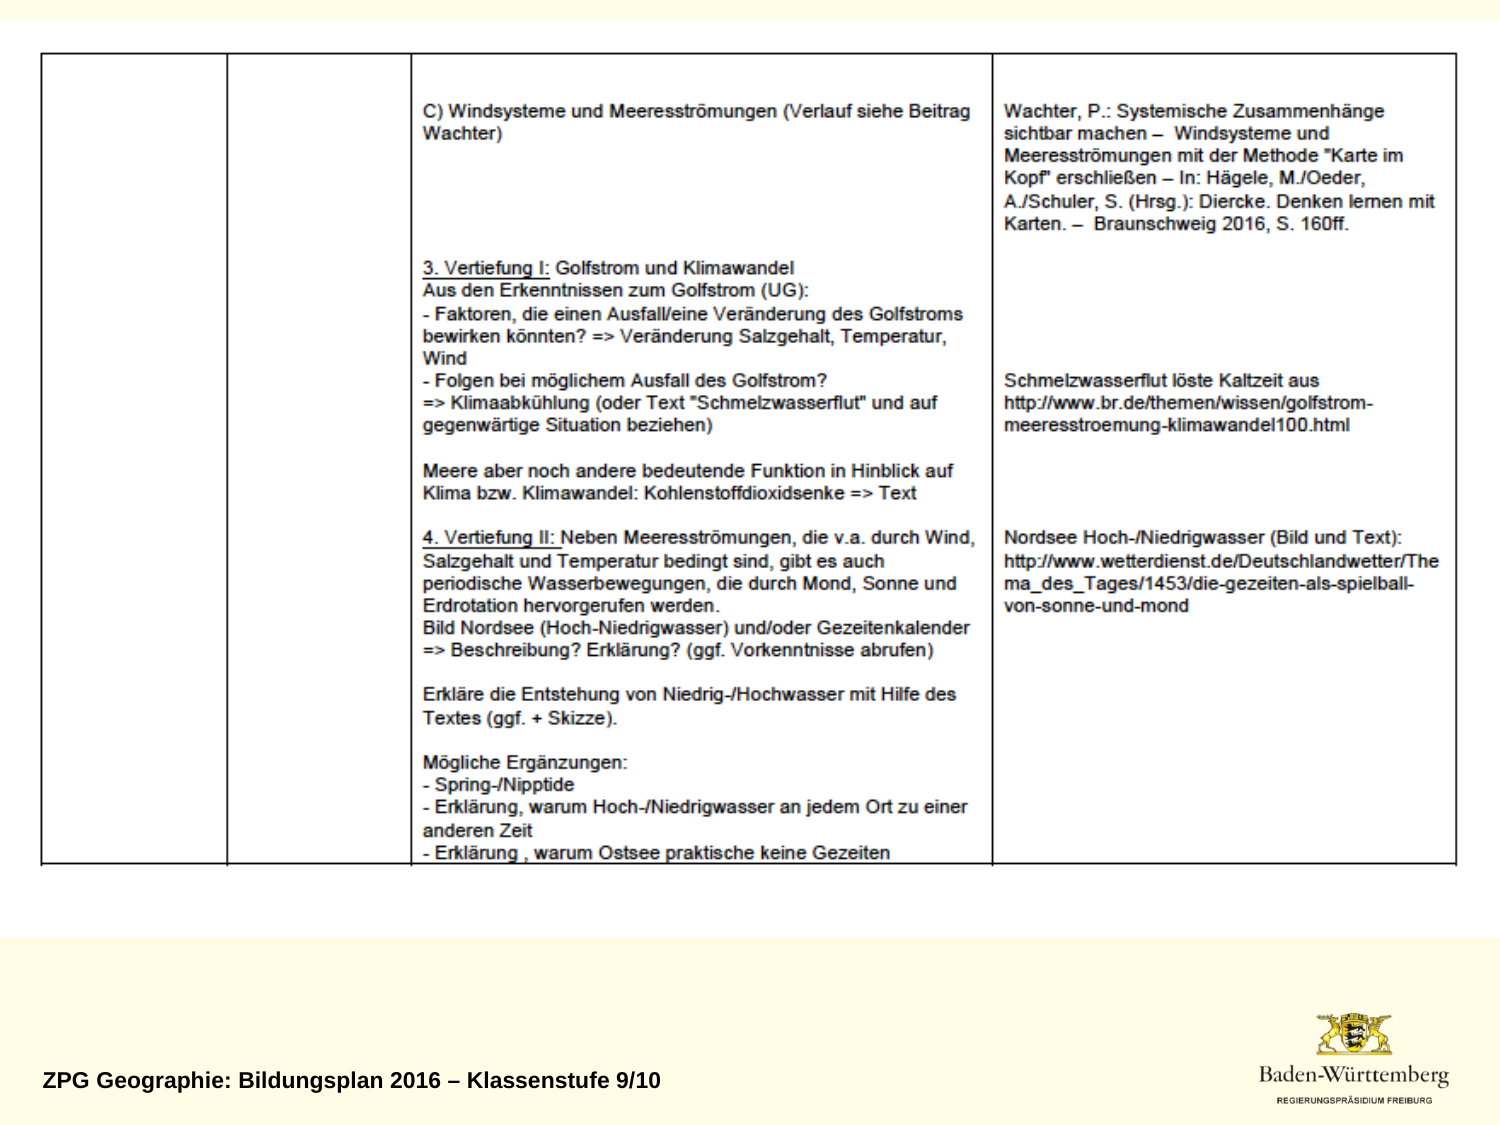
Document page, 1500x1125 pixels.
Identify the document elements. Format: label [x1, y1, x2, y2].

picture [0, 18, 1500, 939]
picture [1257, 1011, 1451, 1106]
